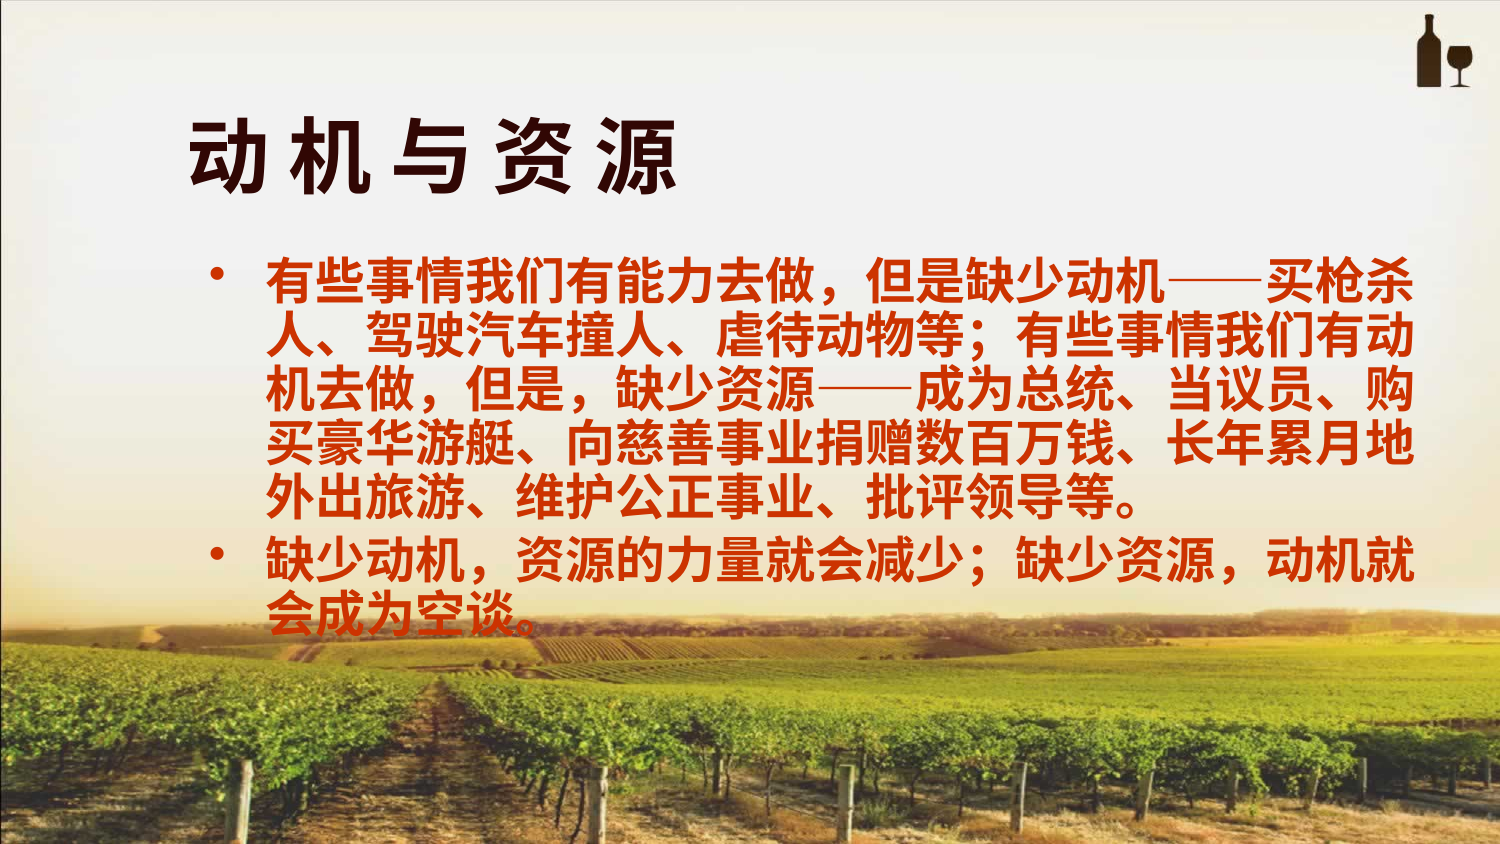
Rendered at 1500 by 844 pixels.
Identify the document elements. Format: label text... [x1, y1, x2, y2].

picture [0, 0, 1500, 844]
list 有些事情我们有能力去做，但是缺少动机――买枪杀人、驾驶汽车撞人、虐待动物等；有些事情我们有动机去做，但是，缺少资源――成为总统、当议员、购买豪华游艇、向慈善事业捐赠数百万钱、长年累月地外出旅游、维护公正事业、批评领导等。 缺少动机，资源的力量就会减少；缺少资源，动机就会成为空谈。 [193, 248, 1470, 755]
title 动 机 与 资 源 [170, 31, 1450, 212]
